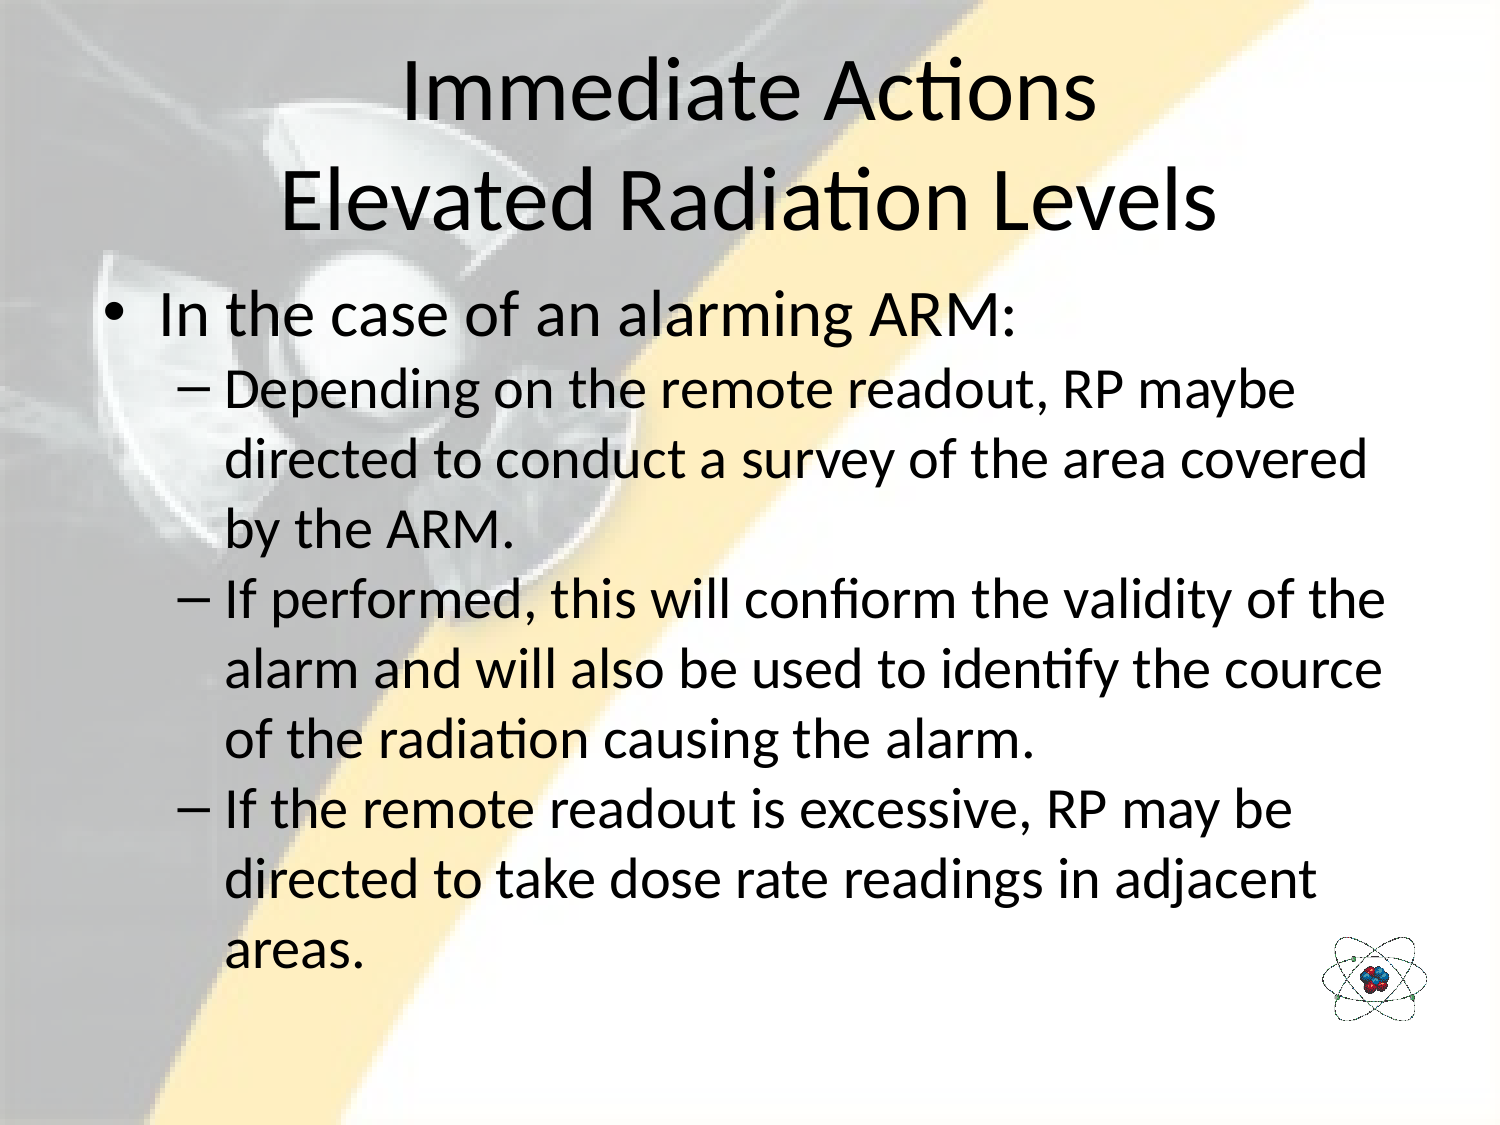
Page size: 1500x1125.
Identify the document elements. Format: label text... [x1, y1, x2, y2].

title Immediate Actions Elevated Radiation Levels [75, 45, 1425, 233]
picture [1413, 937, 1427, 1021]
list In the case of an alarming ARM: Depending on the remote readout, RP maybe directed to conduct a survey of the area covered by the ARM. If performed, this will confiorm the validity of the alarm and will also be used to identify the cource of the radiation causing the alarm. If the remote readout is excessive, RP may be directed to take dose rate readings in adjacent areas. [87, 262, 1413, 1025]
